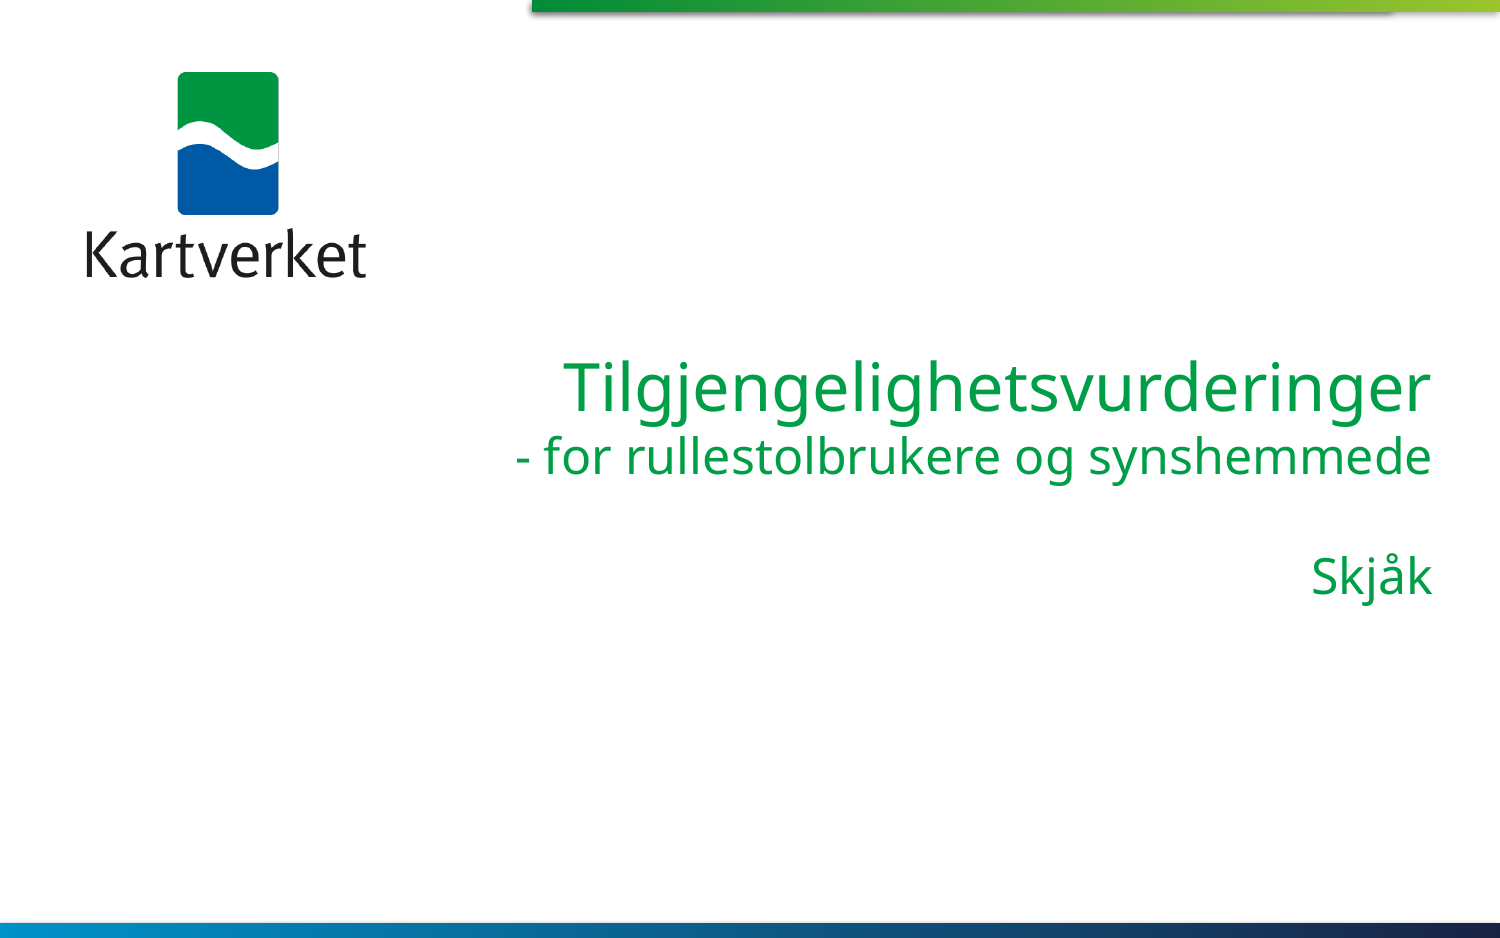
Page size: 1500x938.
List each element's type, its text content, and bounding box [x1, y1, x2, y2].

text_box Tilgjengelighetsvurderinger - for rullestolbrukere og synshemmede Skjåk [66, 337, 1449, 613]
